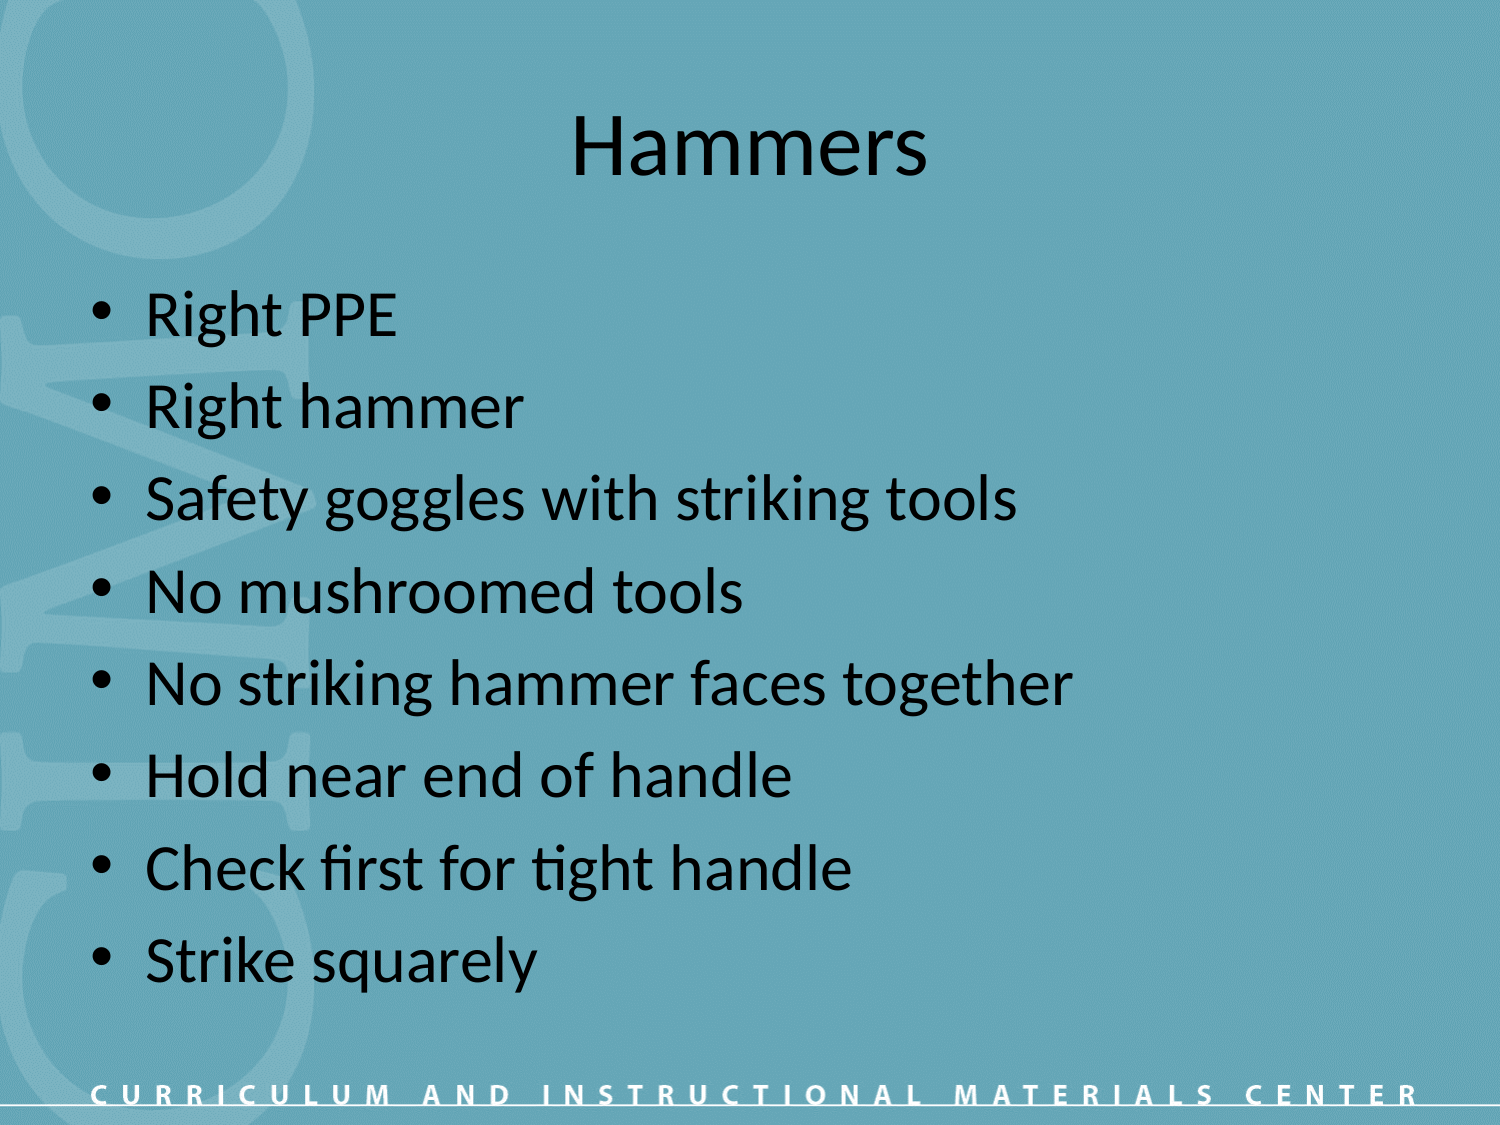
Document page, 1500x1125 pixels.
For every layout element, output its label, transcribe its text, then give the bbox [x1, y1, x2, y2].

list Right PPE Right hammer Safety goggles with striking tools No mushroomed tools No striking hammer faces together Hold near end of handle Check first for tight handle Strike squarely [75, 262, 1425, 1005]
title Hammers [75, 45, 1425, 233]
